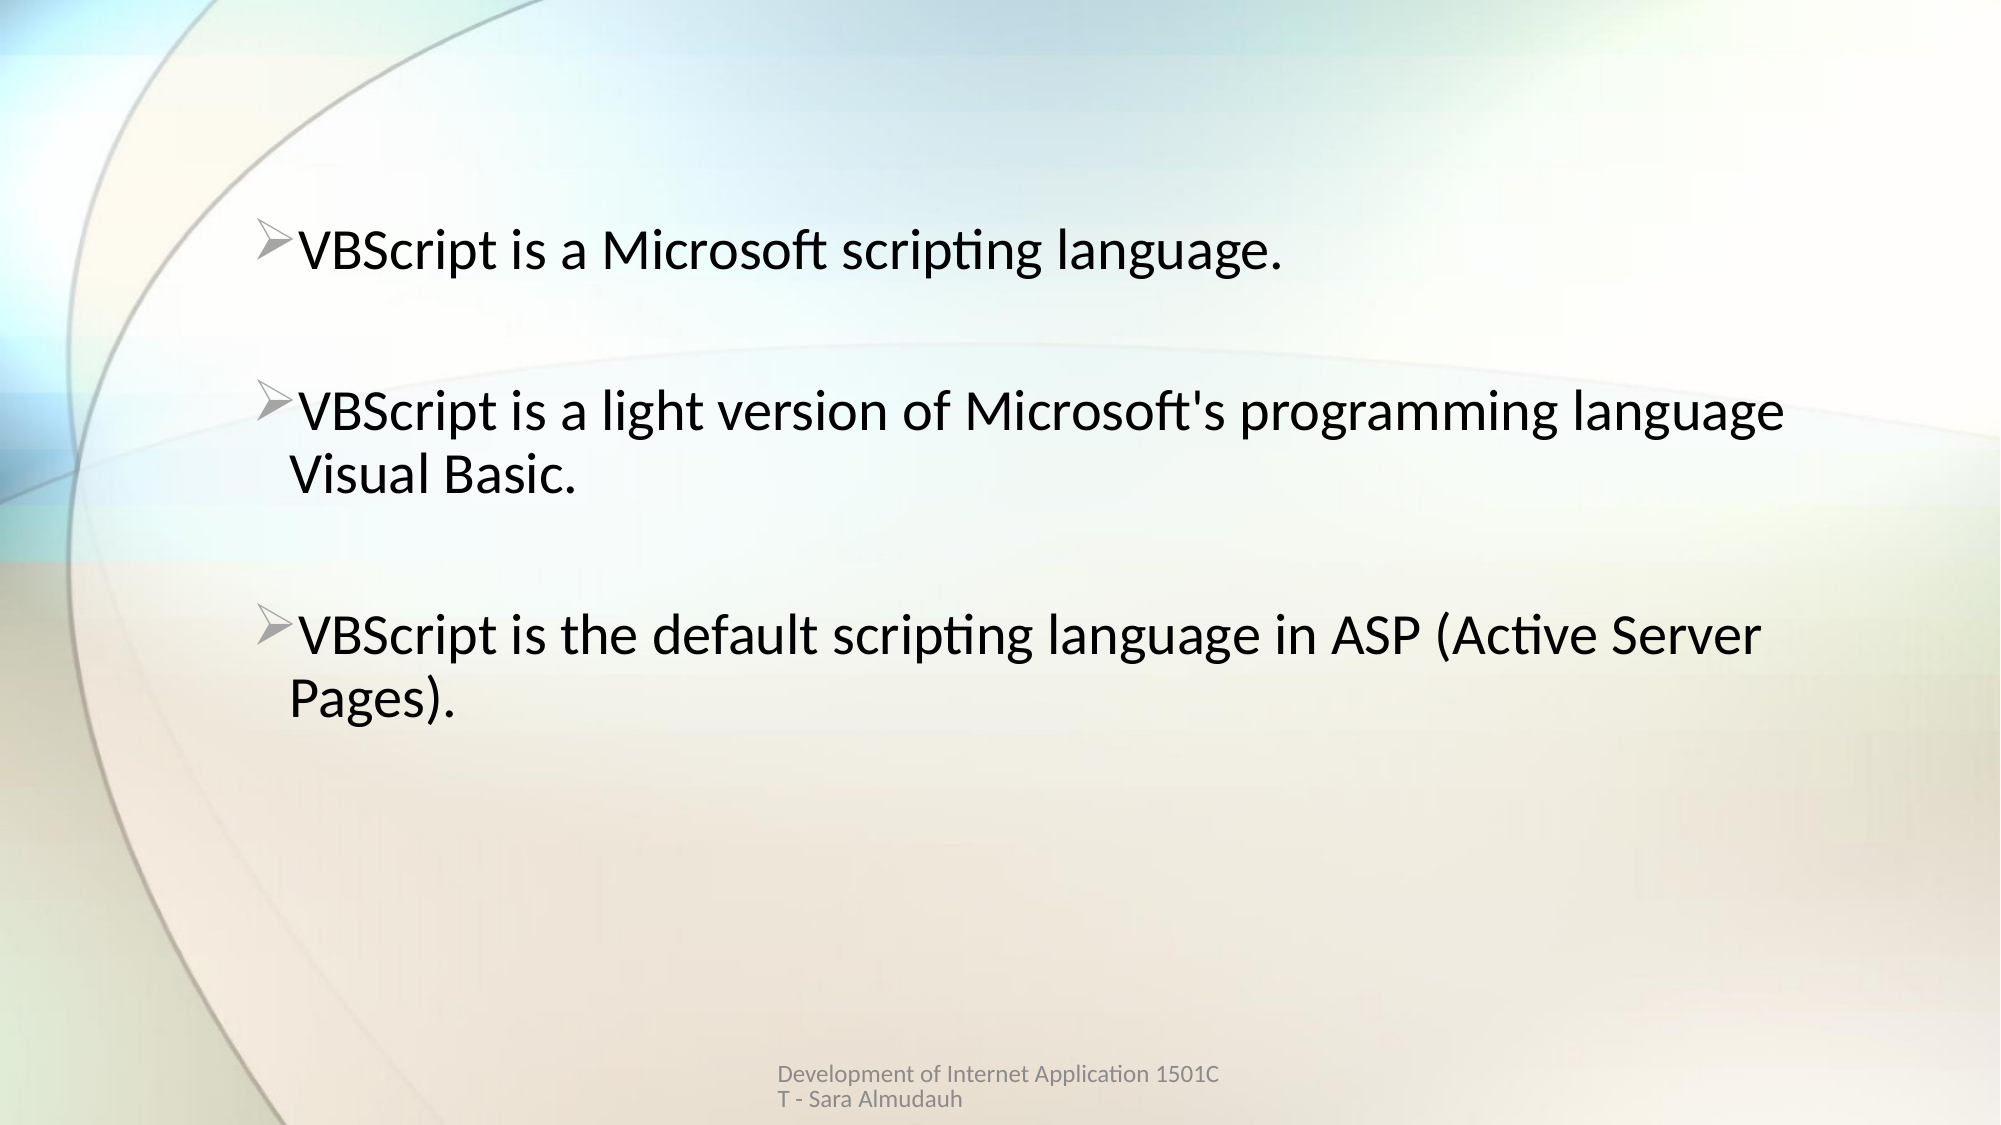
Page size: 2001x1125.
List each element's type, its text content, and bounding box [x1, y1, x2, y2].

footer Development of Internet Application 1501CT - Sara Almudauh [762, 1042, 1238, 1103]
picture [0, 0, 2001, 1125]
list VBScript is a Microsoft scripting language. VBScript is a light version of Microsoft's programming language Visual Basic. VBScript is the default scripting language in ASP (Active Server Pages). [236, 211, 1844, 926]
